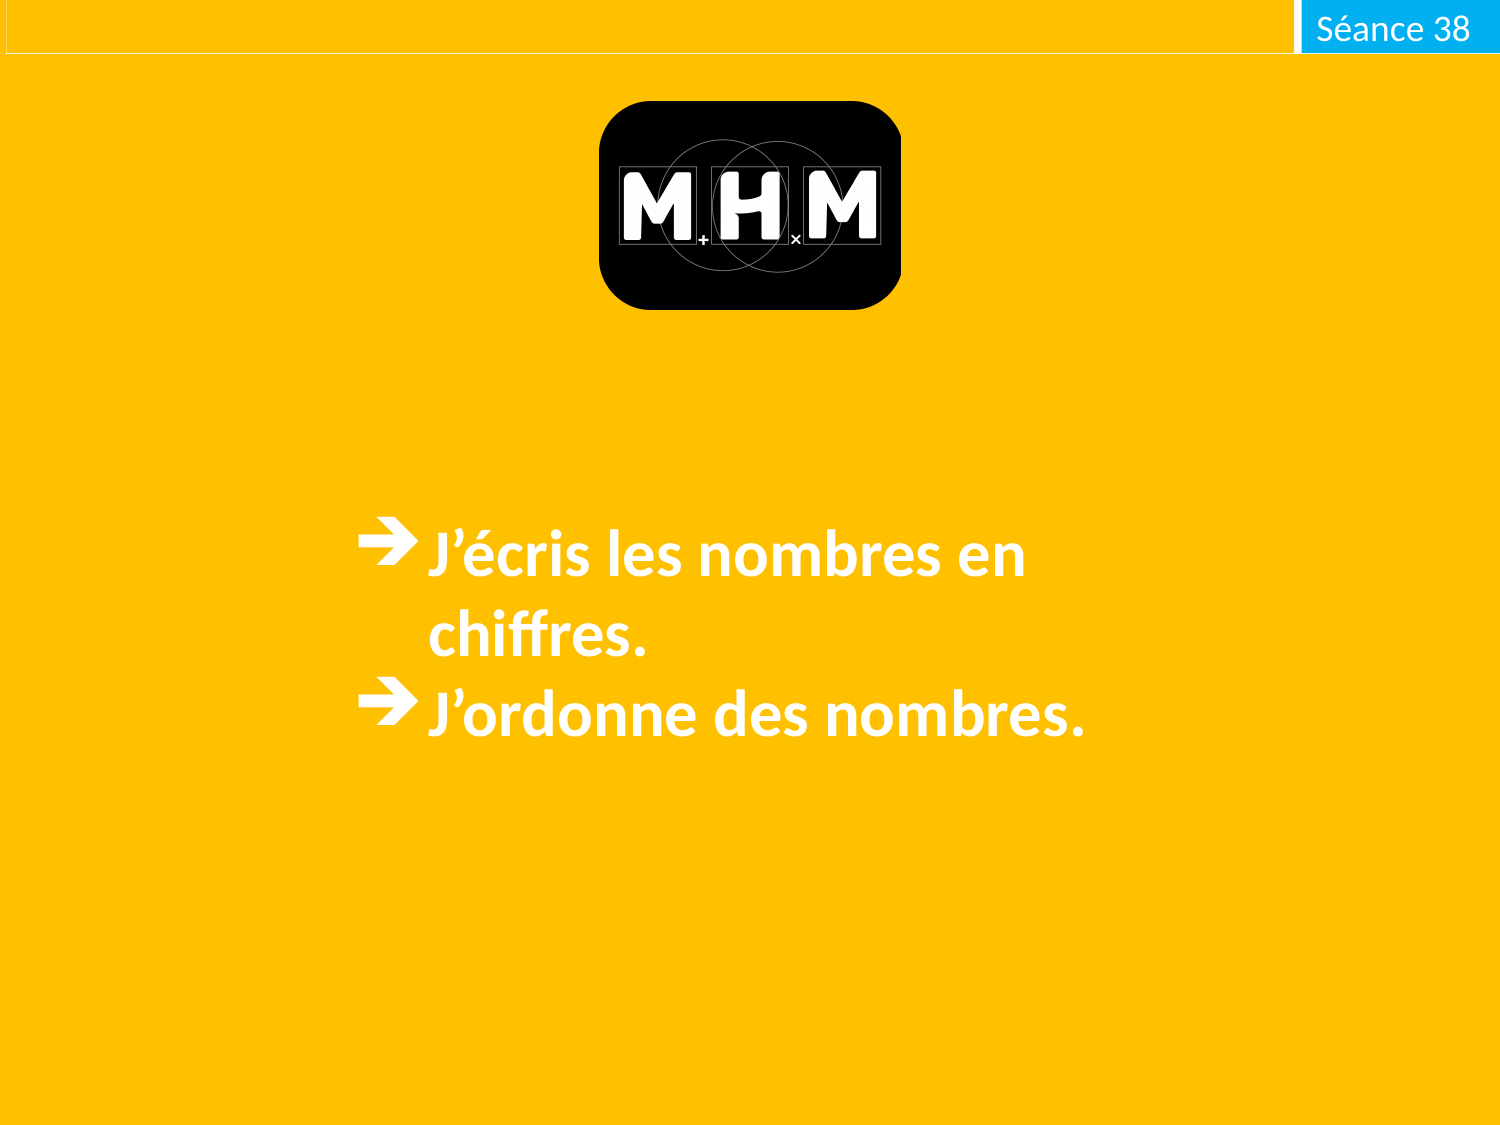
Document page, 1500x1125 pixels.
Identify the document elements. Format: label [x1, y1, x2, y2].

text_box [0, 54, 1500, 1125]
